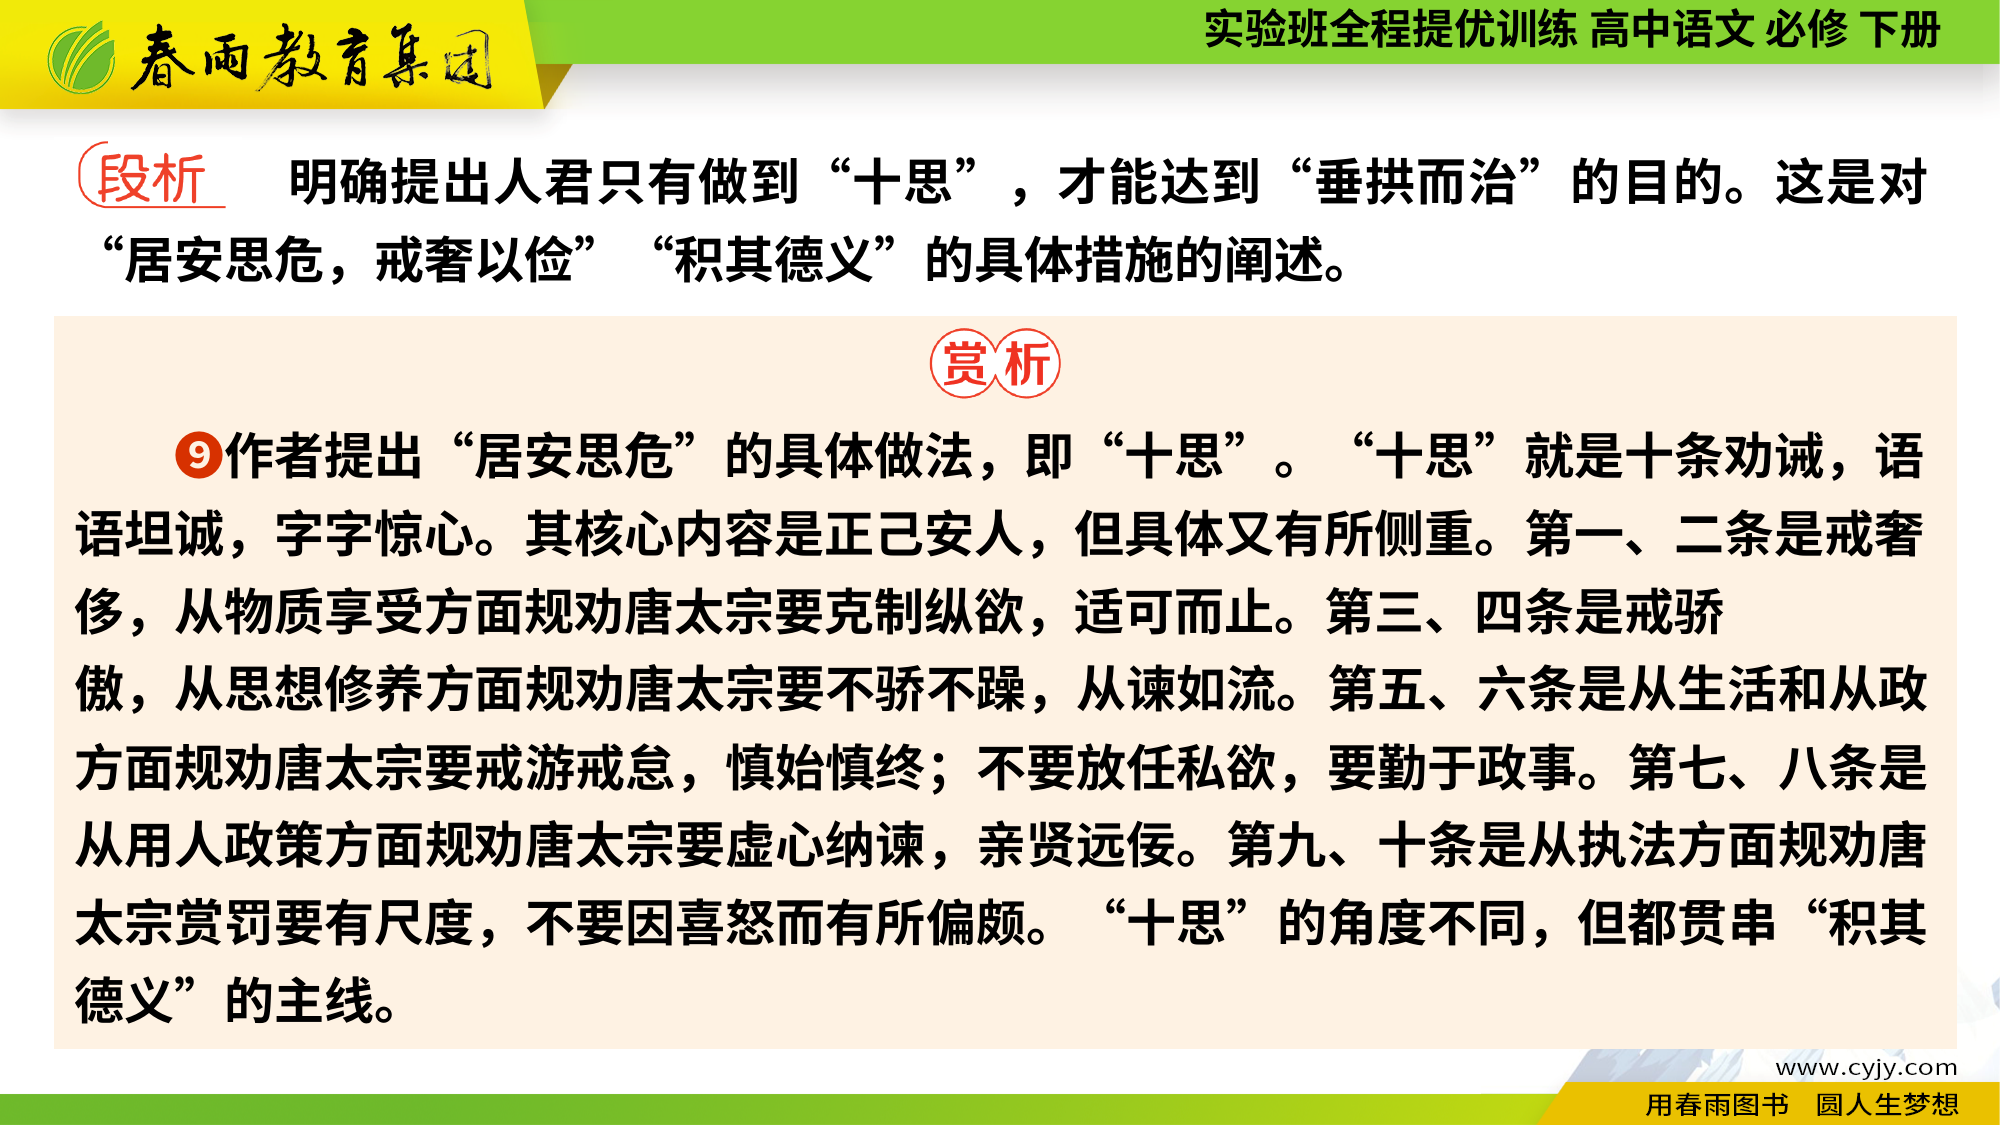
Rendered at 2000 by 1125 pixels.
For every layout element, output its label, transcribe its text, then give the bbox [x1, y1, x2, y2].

picture [0, 0, 2000, 1125]
text_box 明确提出人君只有做到“十思”，才能达到“垂拱而治”的目的。这是对“居安思危，戒奢以俭”“积其德义”的具体措施的阐述。 [59, 125, 1944, 297]
